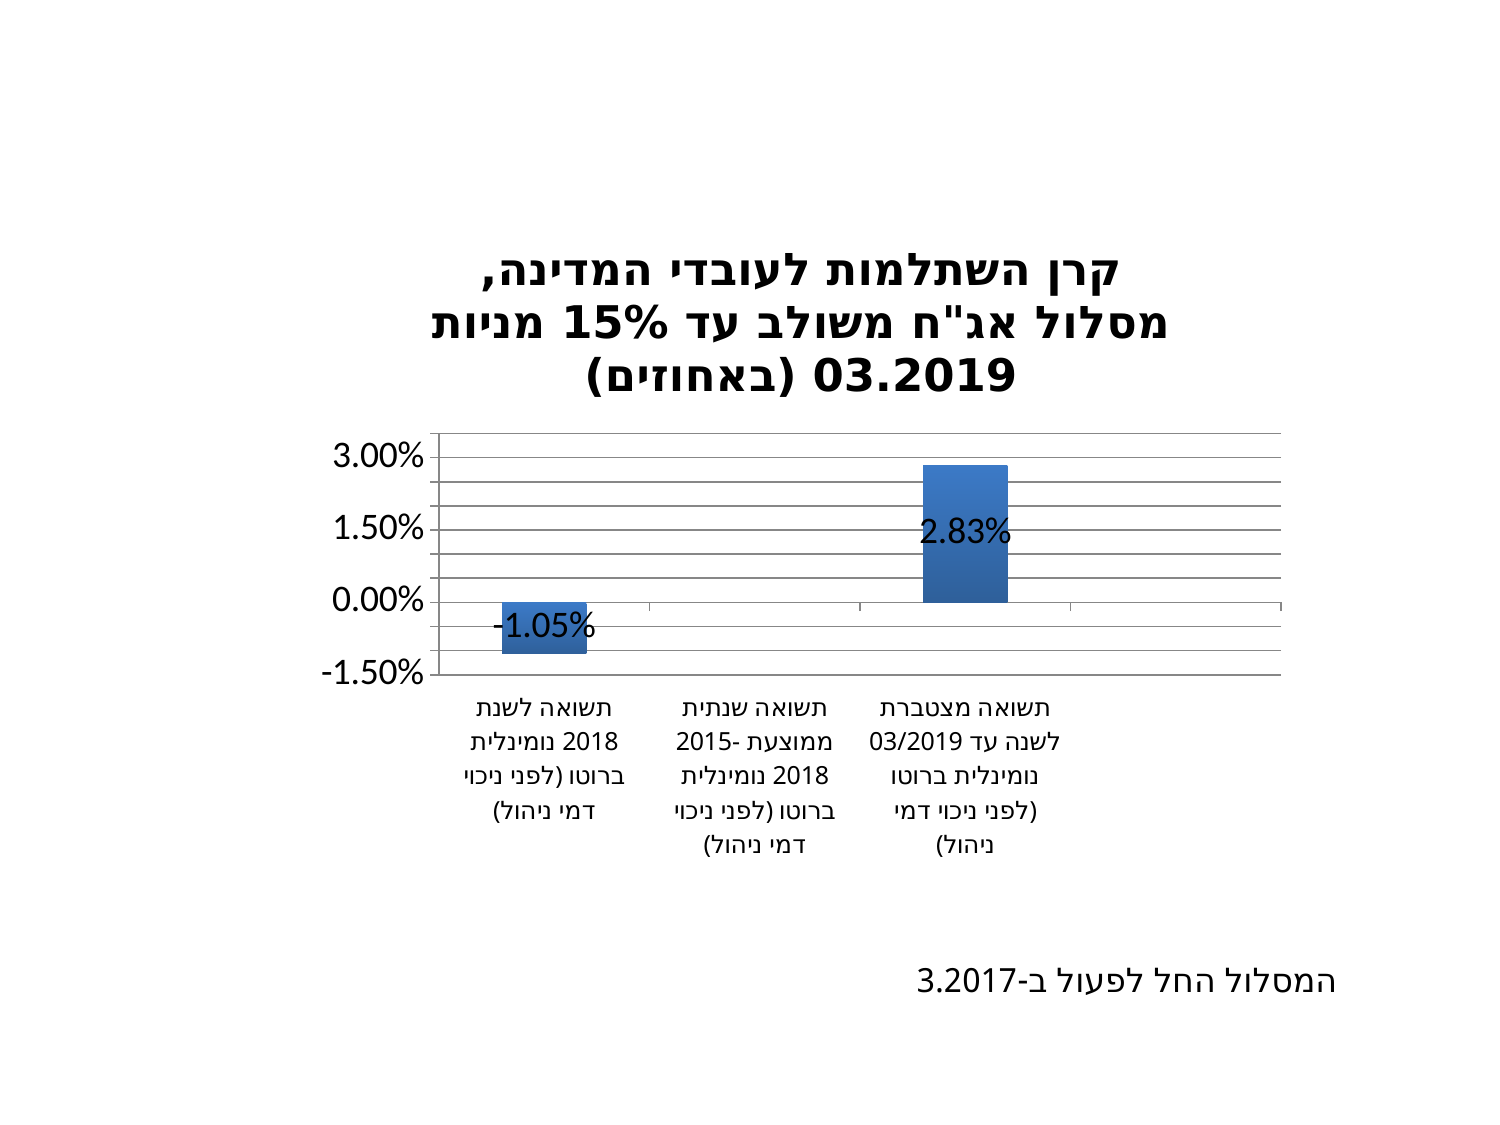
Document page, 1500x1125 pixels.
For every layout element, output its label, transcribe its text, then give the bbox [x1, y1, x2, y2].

chart [300, 207, 1302, 875]
text_box המסלול החל לפעול ב-3.2017 [844, 952, 1353, 1007]
